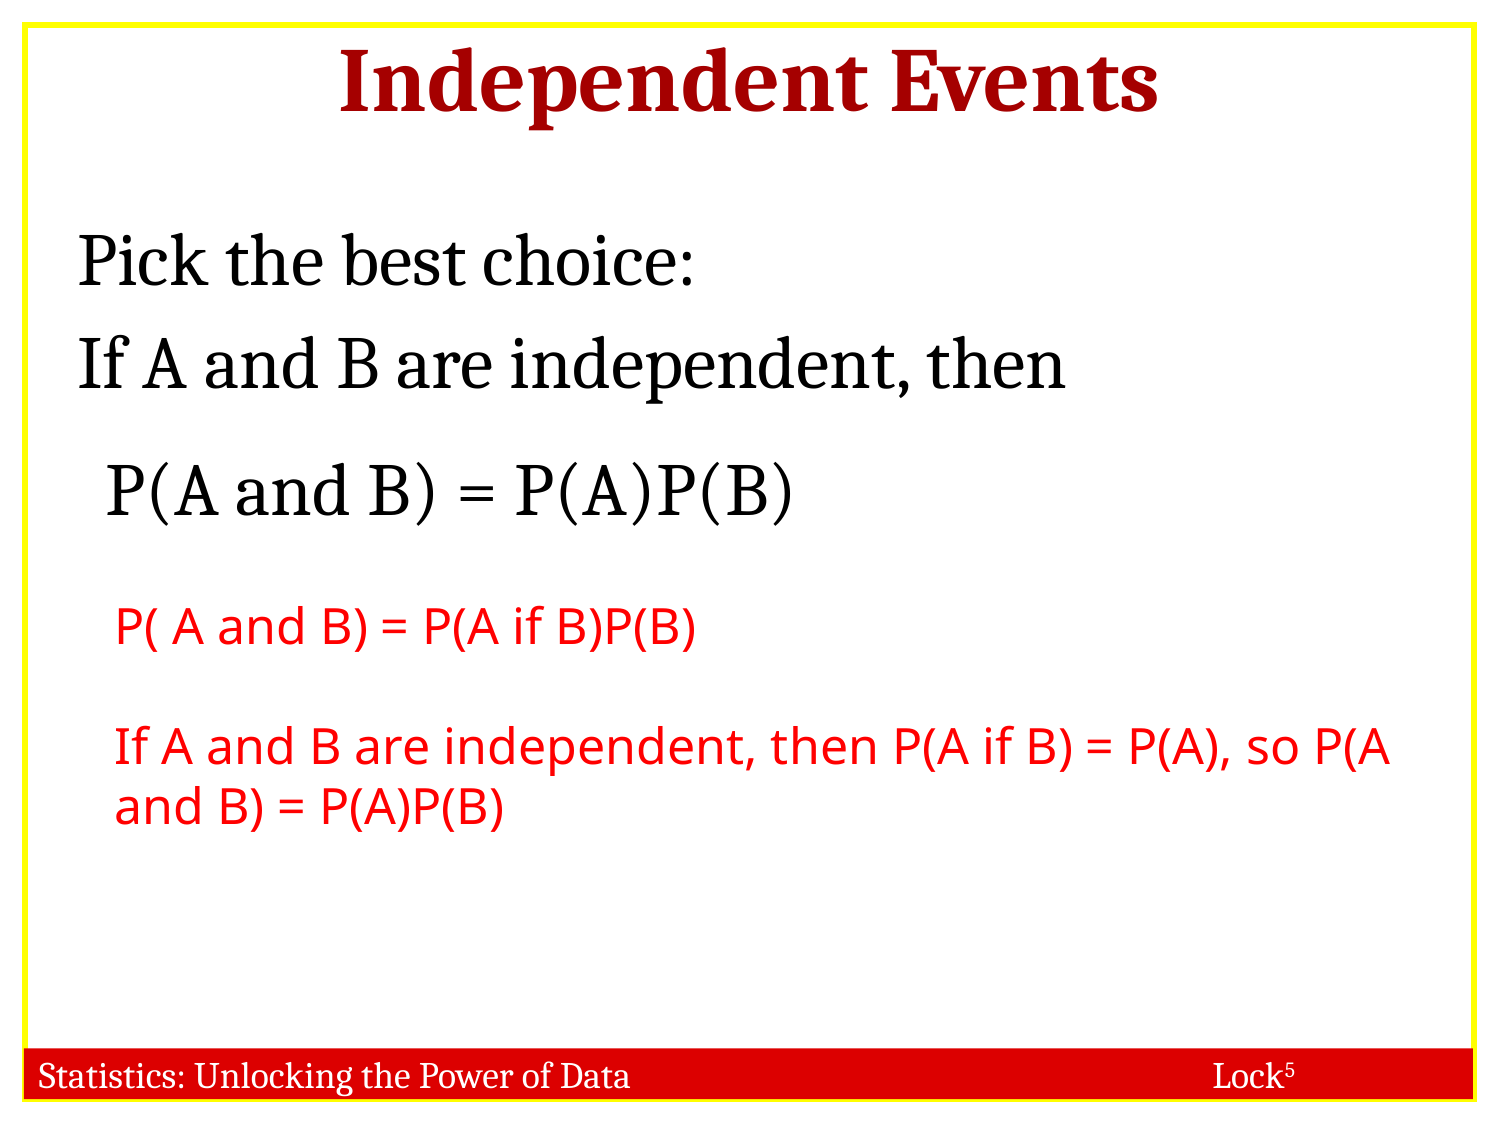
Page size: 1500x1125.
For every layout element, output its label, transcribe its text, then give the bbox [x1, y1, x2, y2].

text_box P( A and B) = P(A if B)P(B) If A and B are independent, then P(A if B) = P(A), so P(A and B) = P(A)P(B) [99, 587, 1450, 843]
text_box Pick the best choice: If A and B are independent, then P(A and B) = P(A)P(B) [62, 203, 1438, 539]
text_box Independent Events [81, 12, 1419, 203]
